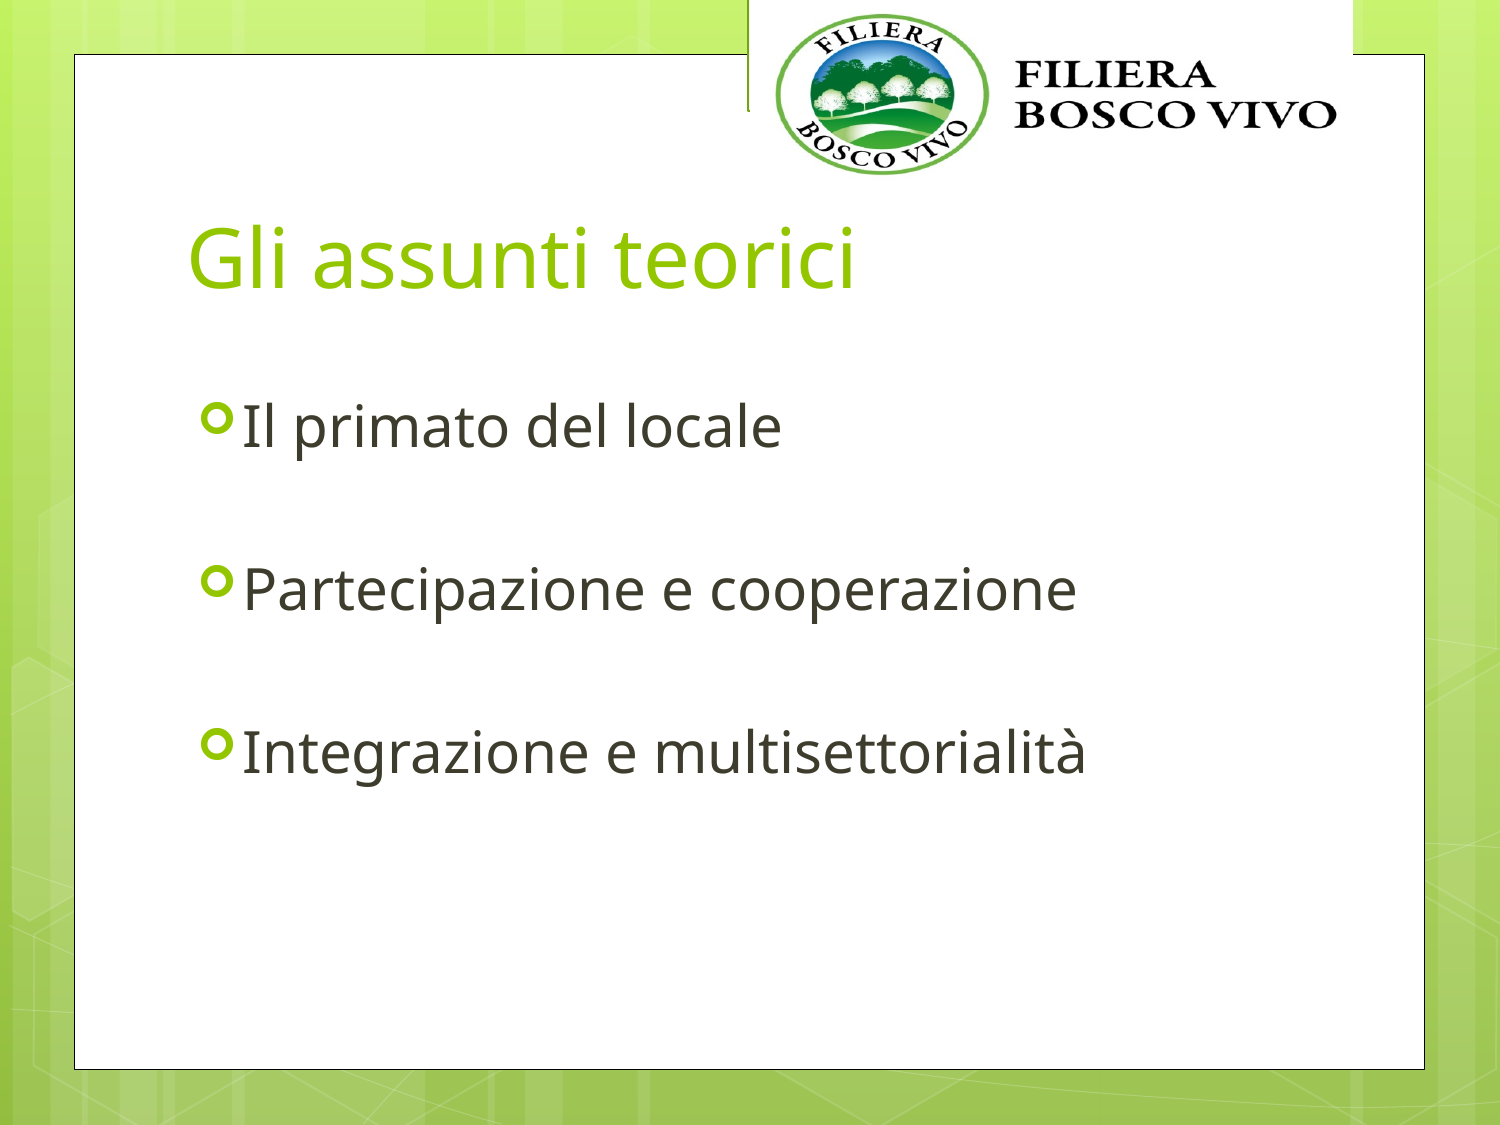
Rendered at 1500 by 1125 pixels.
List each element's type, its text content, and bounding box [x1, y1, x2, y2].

title Gli assunti teorici [171, 125, 1324, 313]
list Il primato del locale Partecipazione e cooperazione Integrazione e multisettorialità [171, 381, 1283, 957]
picture [749, 0, 1353, 185]
